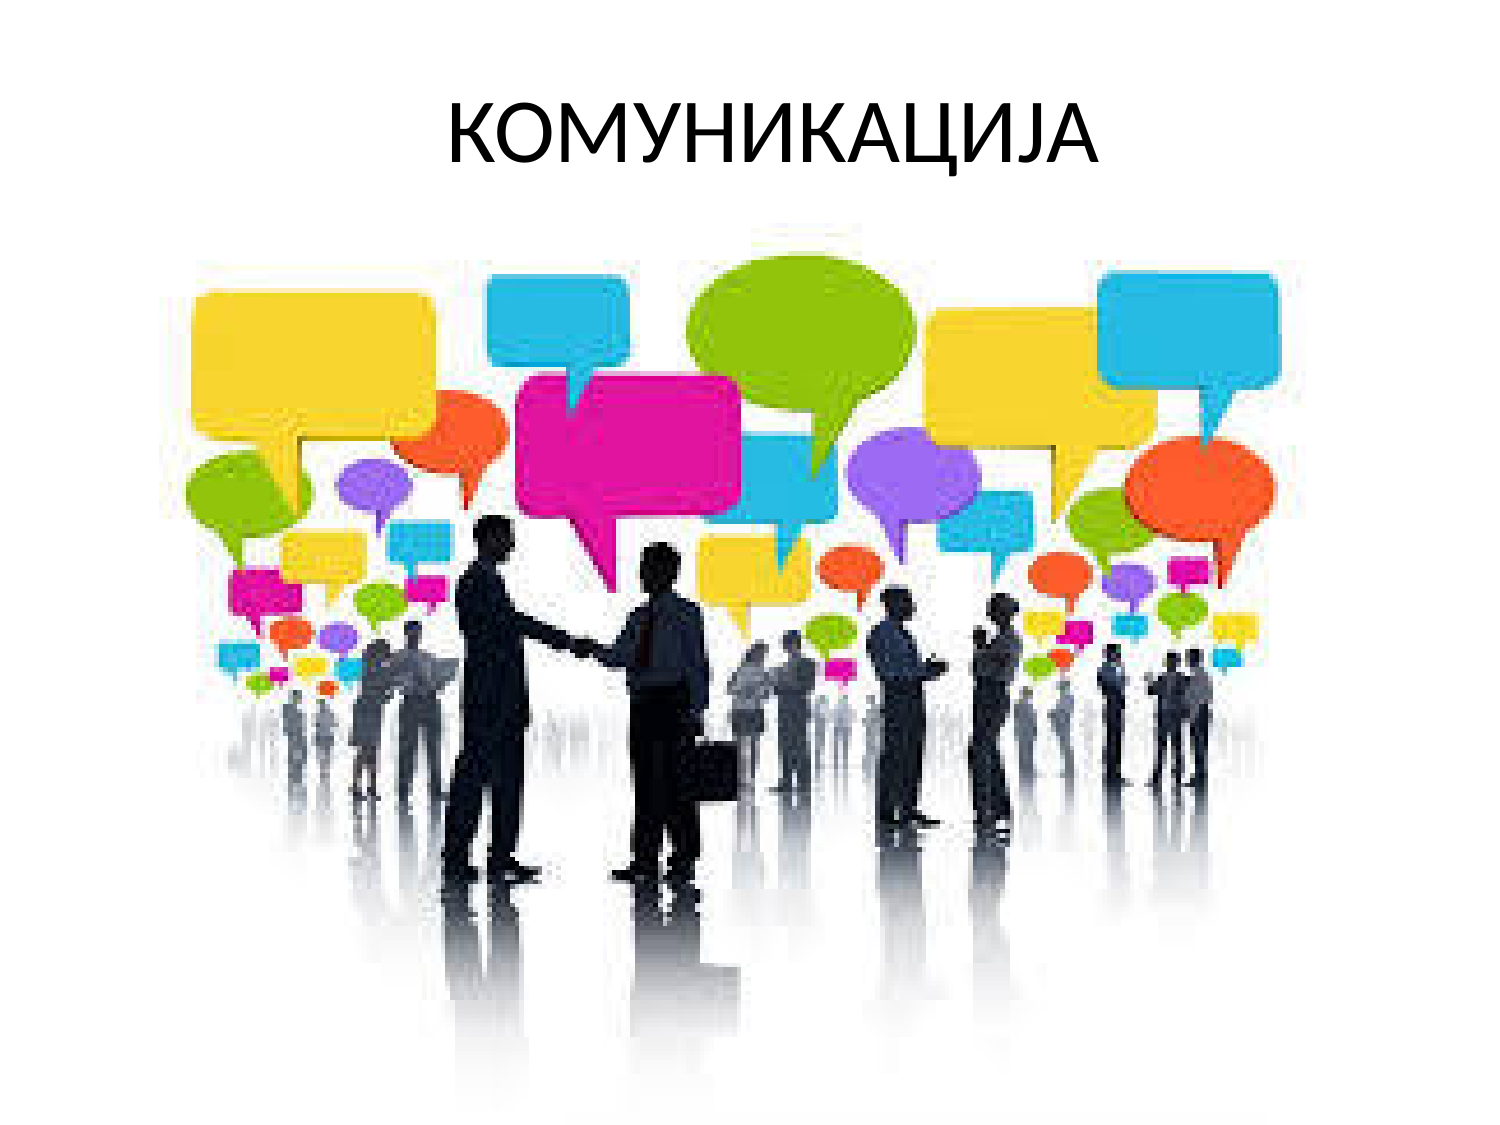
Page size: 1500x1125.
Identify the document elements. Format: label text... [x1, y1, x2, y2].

title КОМУНИКАЦИЈА [135, 4, 1411, 246]
picture [159, 186, 1306, 1125]
